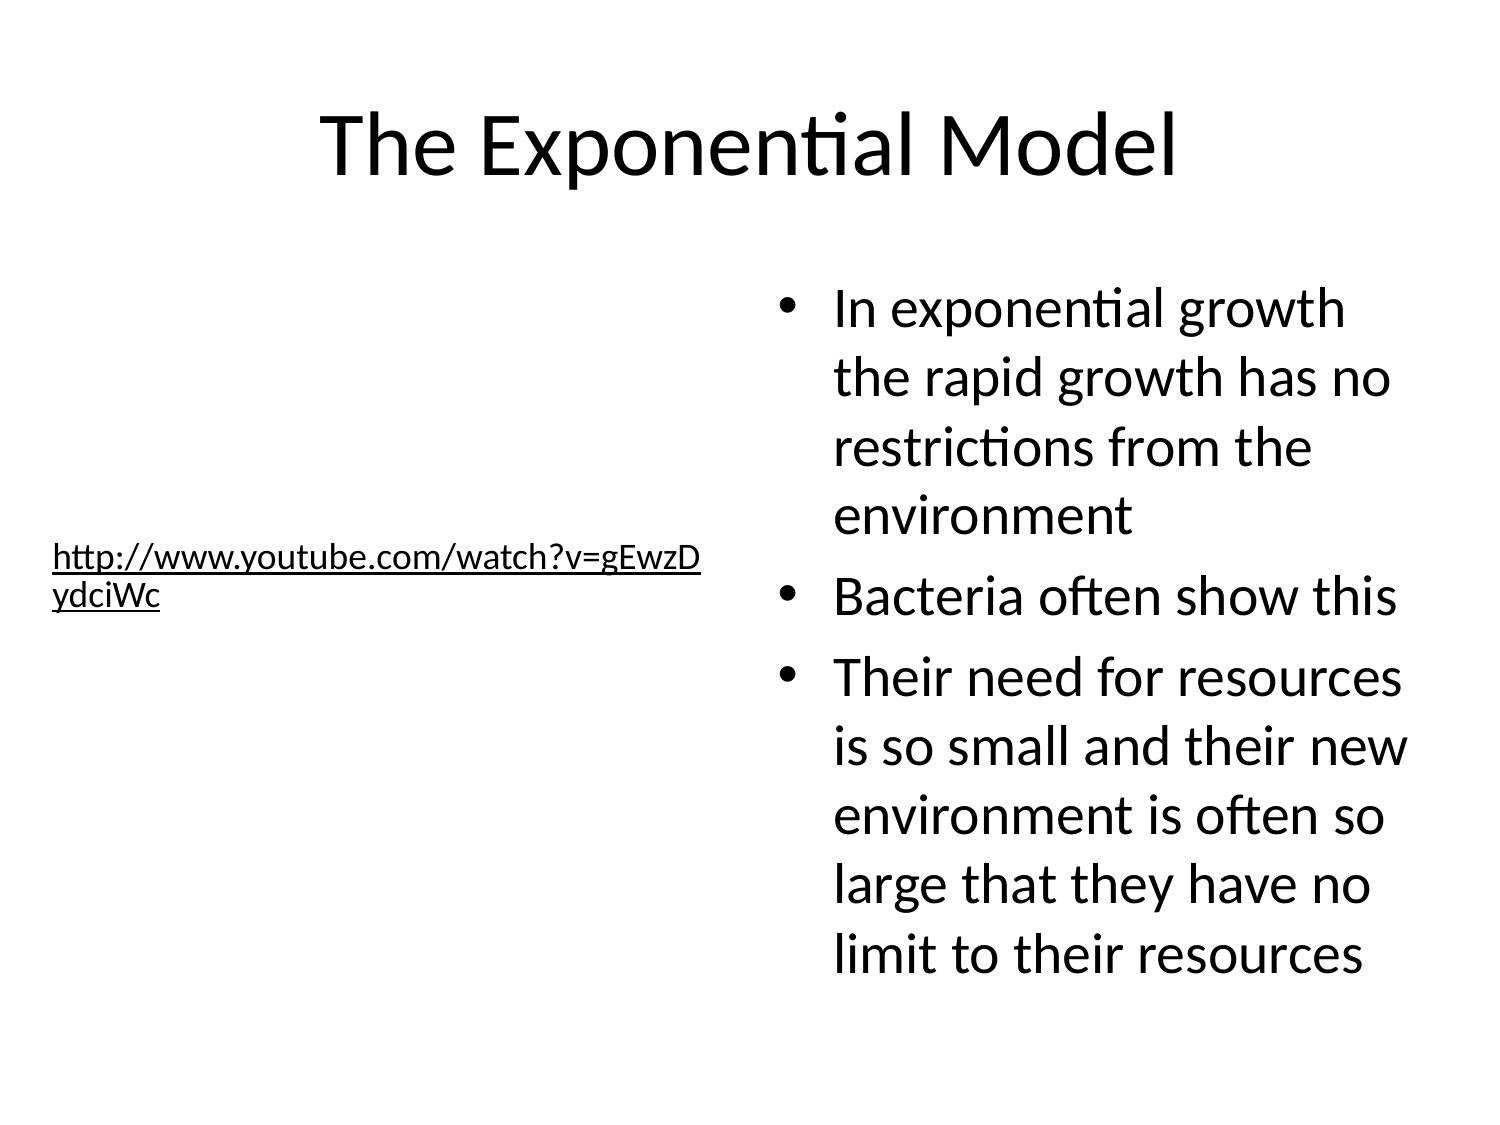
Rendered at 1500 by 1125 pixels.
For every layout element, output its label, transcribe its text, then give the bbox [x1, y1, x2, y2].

list In exponential growth the rapid growth has no restrictions from the environment Bacteria often show this Their need for resources is so small and their new environment is often so large that they have no limit to their resources [762, 262, 1425, 1005]
text_box http://www.youtube.com/watch?v=gEwzDydciWc [37, 524, 725, 630]
title The Exponential Model [75, 45, 1425, 233]
